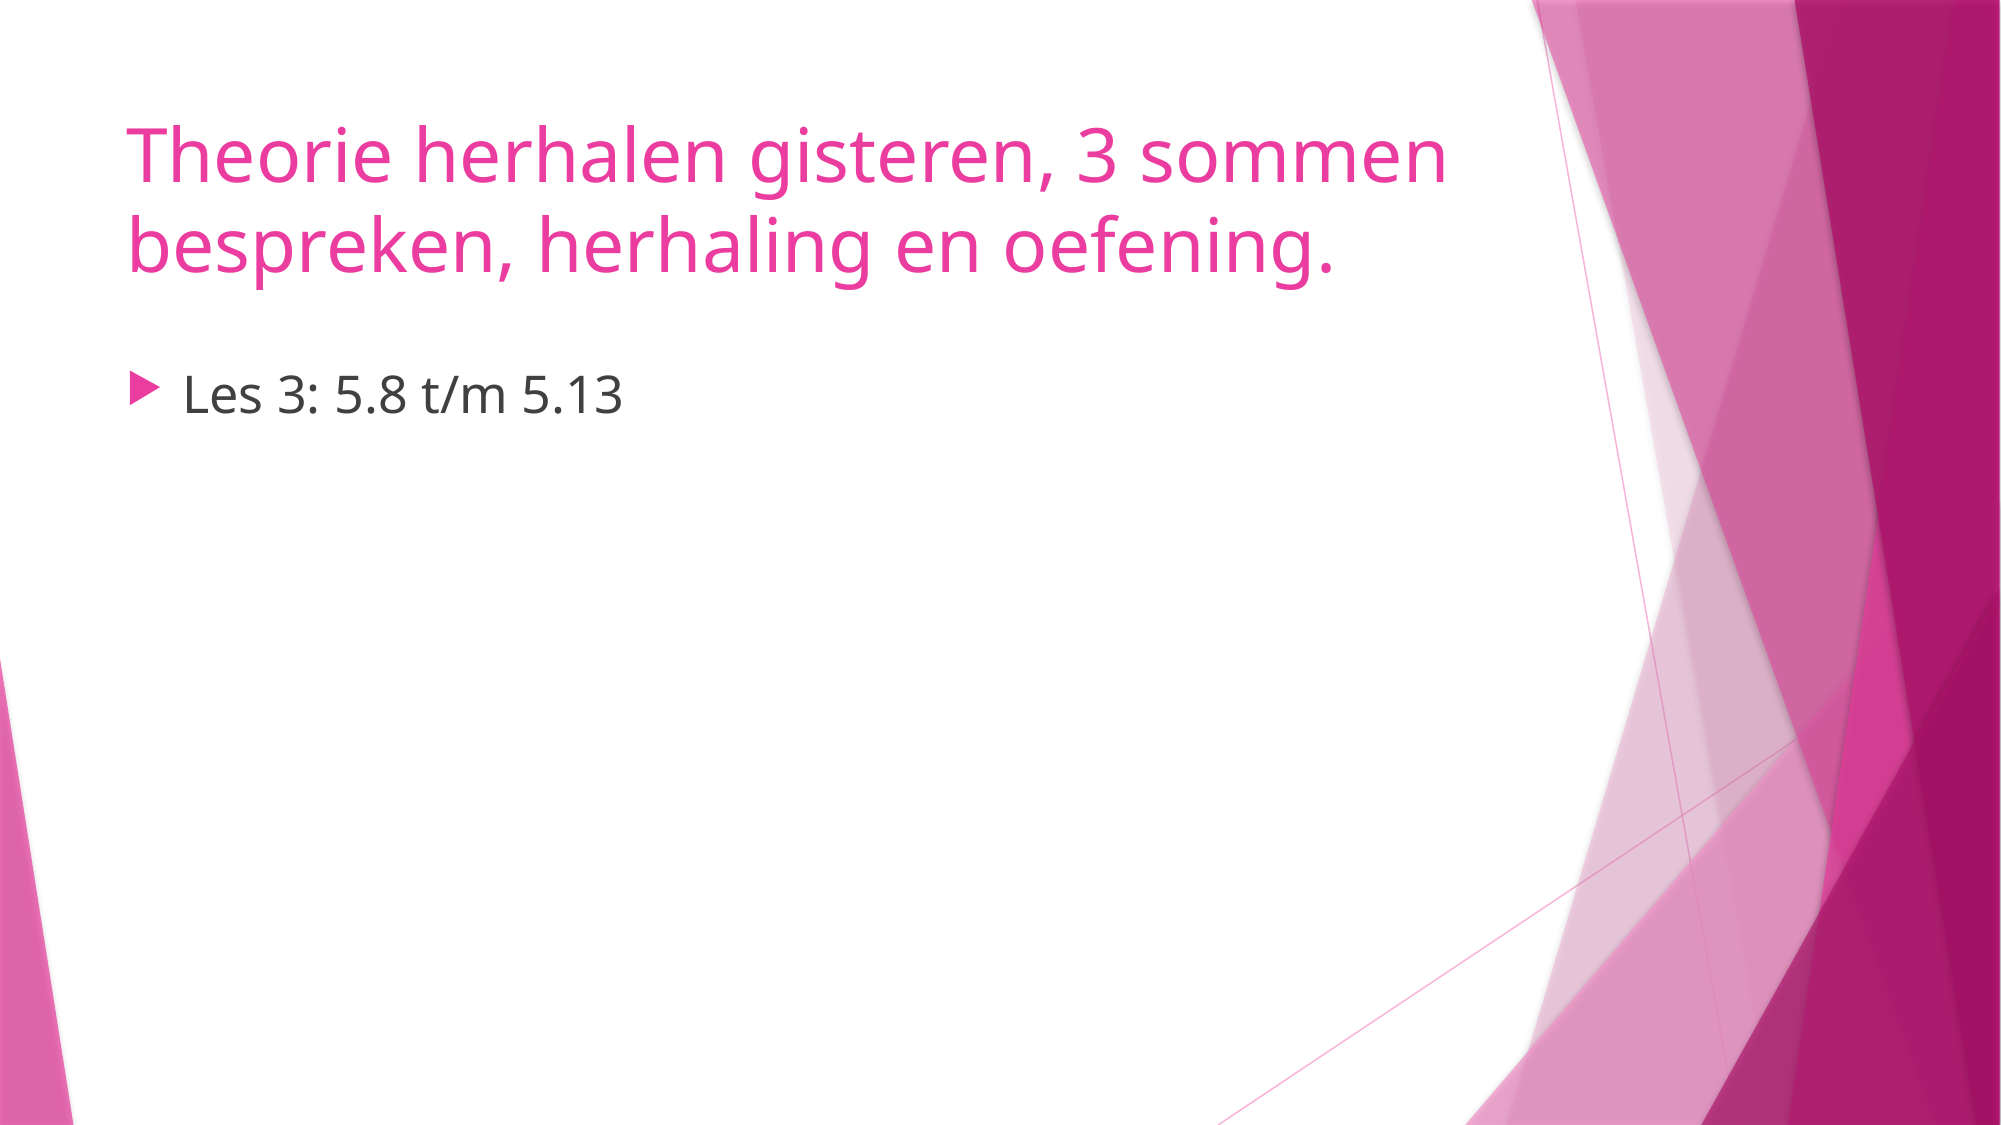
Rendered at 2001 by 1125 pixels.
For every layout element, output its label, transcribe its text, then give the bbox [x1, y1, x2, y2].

title Theorie herhalen gisteren, 3 sommen bespreken, herhaling en oefening. [111, 99, 1522, 317]
list Les 3: 5.8 t/m 5.13 [111, 354, 1522, 992]
